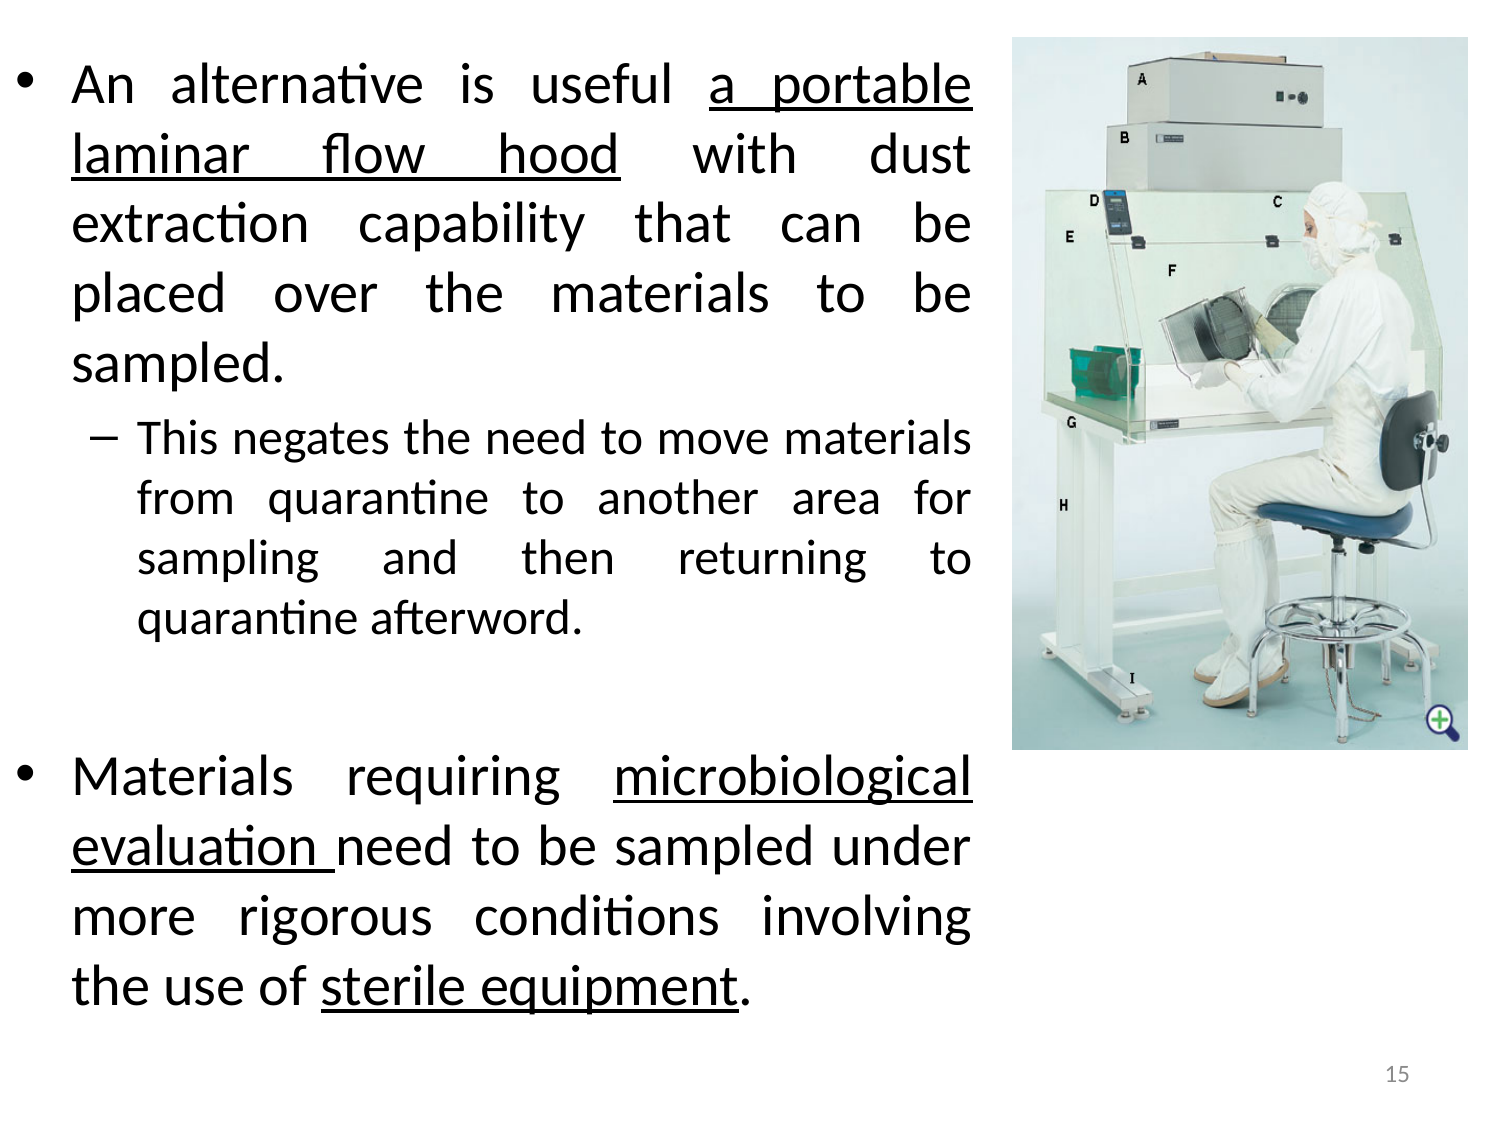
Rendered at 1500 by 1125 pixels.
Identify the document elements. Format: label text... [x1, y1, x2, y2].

slide_number 15 [1074, 1042, 1425, 1103]
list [1012, 37, 1468, 751]
list An alternative is useful a portable laminar flow hood with dust extraction capability that can be placed over the materials to be sampled. This negates the need to move materials from quarantine to another area for sampling and then returning to quarantine afterword. Materials requiring microbiological evaluation need to be sampled under more rigorous conditions involving the use of sterile equipment. [0, 37, 988, 1125]
